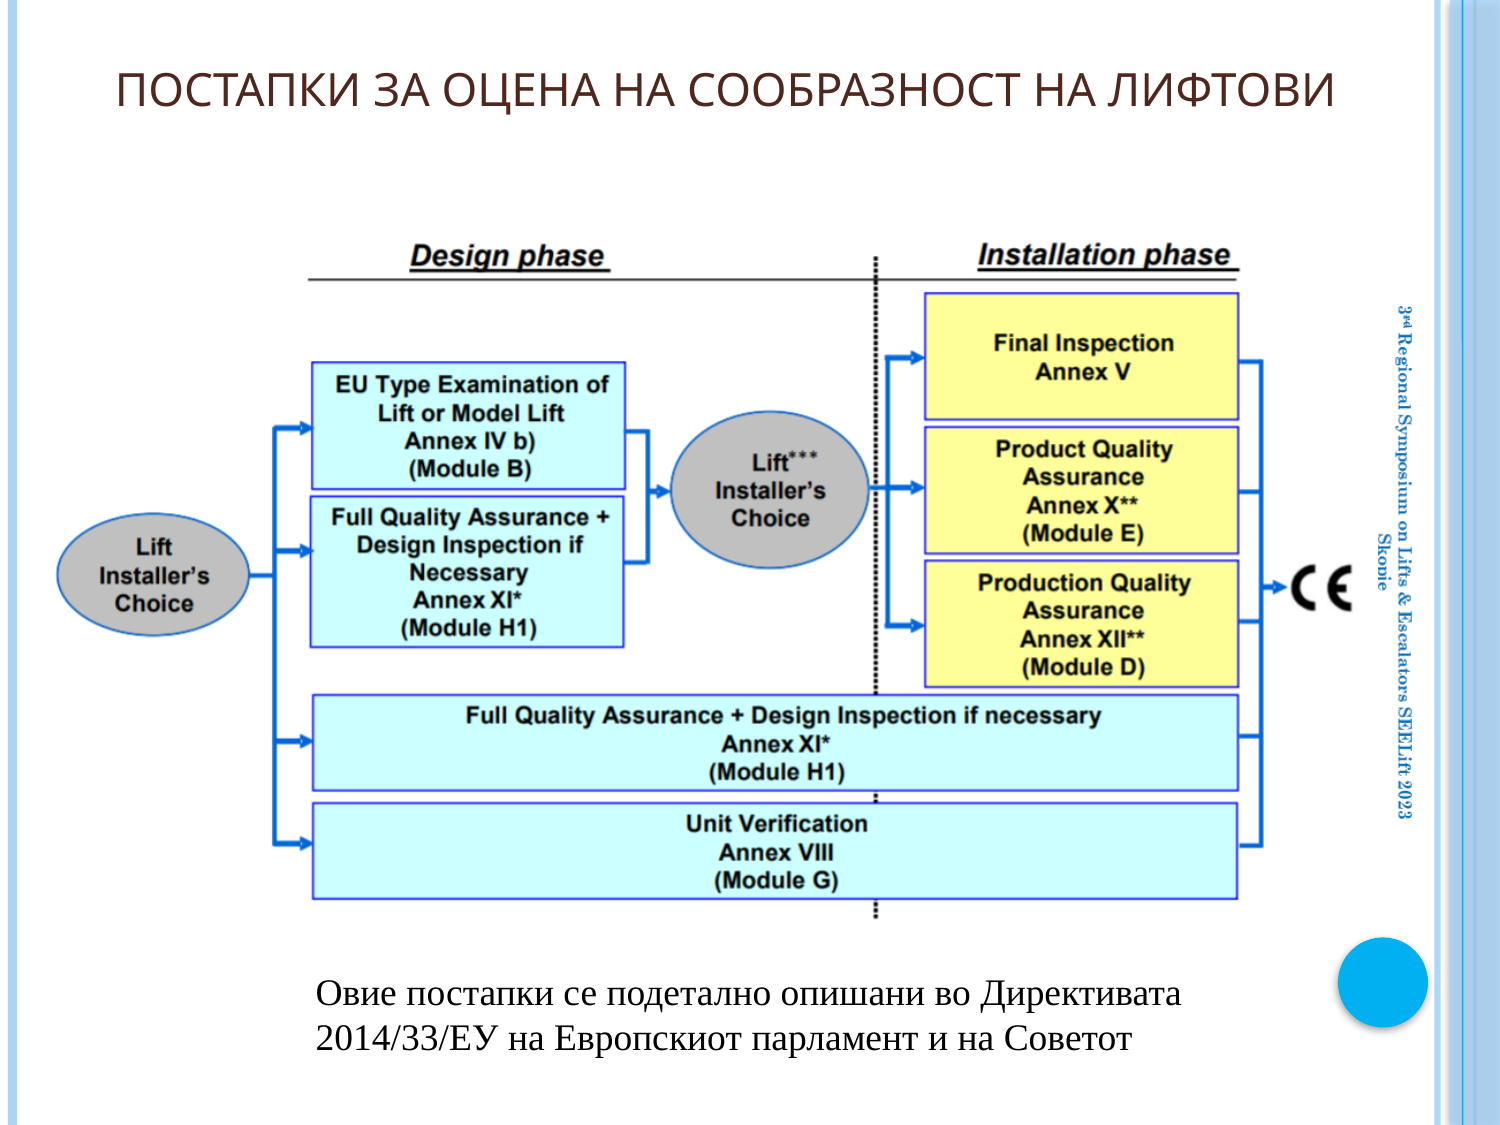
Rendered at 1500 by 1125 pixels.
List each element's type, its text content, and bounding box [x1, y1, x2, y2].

text_box Овие постапки се подетално опишани во Директивата 2014/33/ЕУ на Европскиот парламент и на Советот [300, 960, 1364, 1066]
picture [28, 207, 1425, 930]
text_box Постапки за оцена на сообразност на лифтови [100, 53, 1364, 123]
